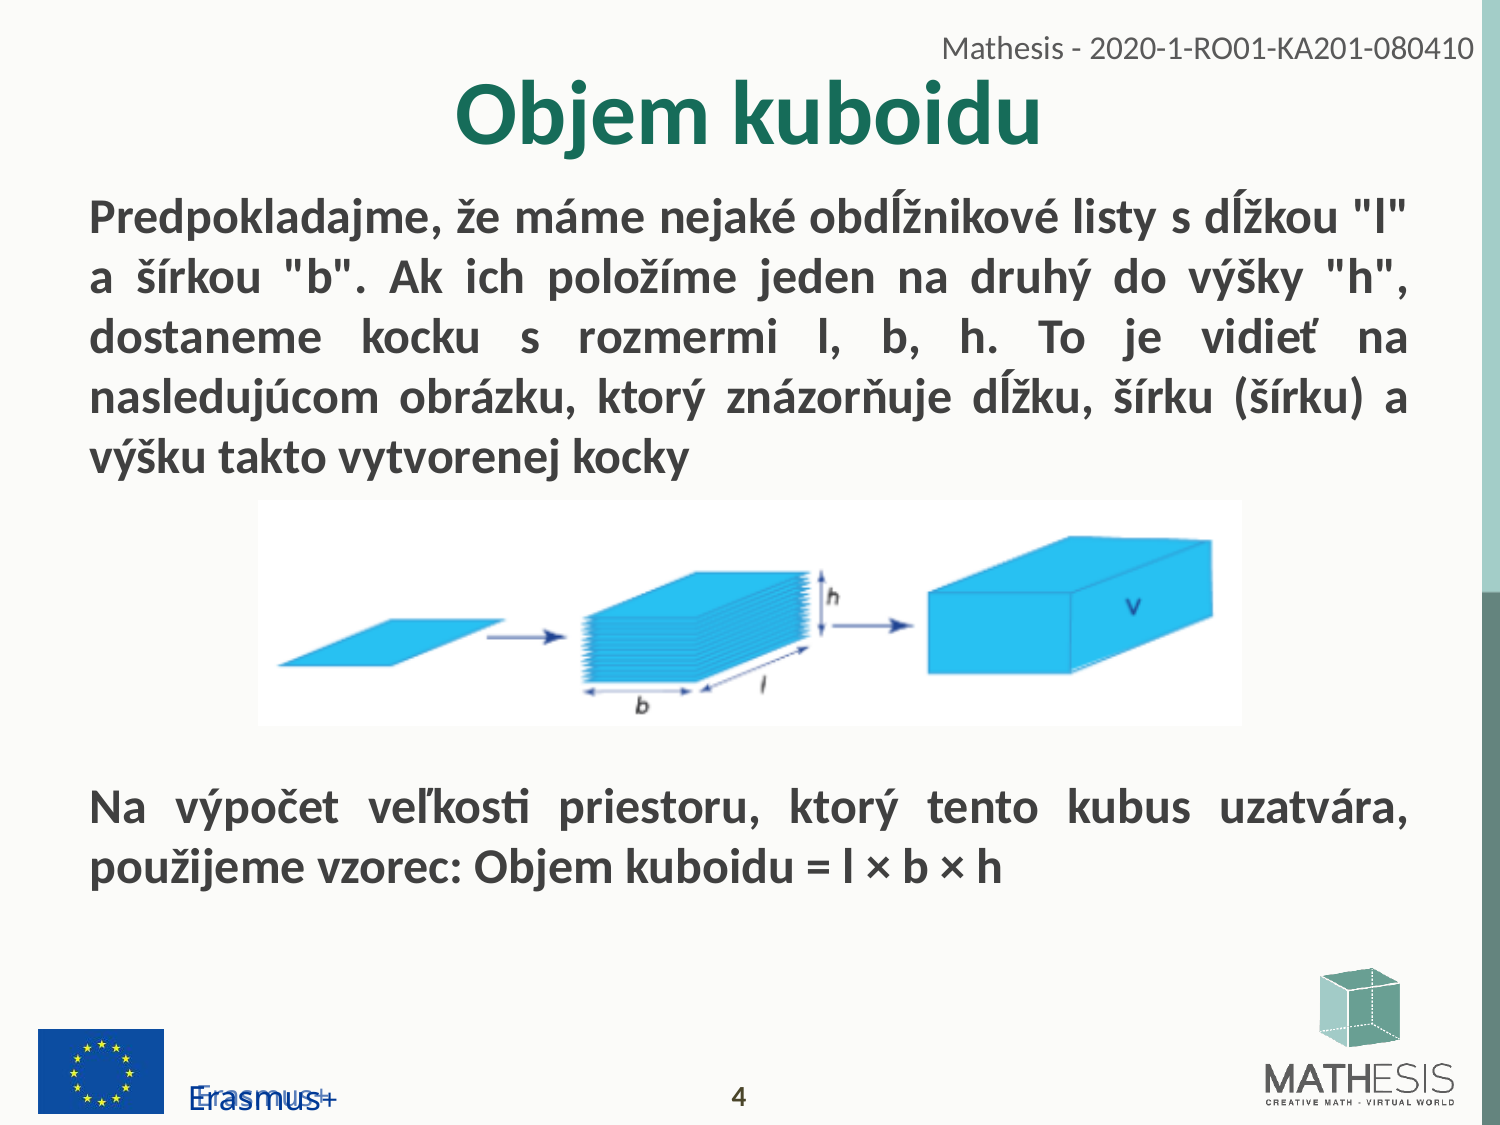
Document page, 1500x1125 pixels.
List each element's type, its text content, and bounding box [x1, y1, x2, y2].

title Objem kuboidu [75, 45, 1425, 176]
picture [38, 1029, 164, 1114]
picture [258, 500, 1242, 726]
list Predpokladajme, že máme nejaké obdĺžnikové listy s dĺžkou "l" a šírkou "b". Ak ich položíme jeden na druhý do výšky "h", dostaneme kocku s rozmermi l, b, h. To je vidieť na nasledujúcom obrázku, ktorý znázorňuje dĺžku, šírku (šírku) a výšku takto vytvorenej kocky Na výpočet veľkosti priestoru, ktorý tento kubus uzatvára, použijeme vzorec: Objem kuboidu = l × b × h [75, 176, 1425, 1051]
